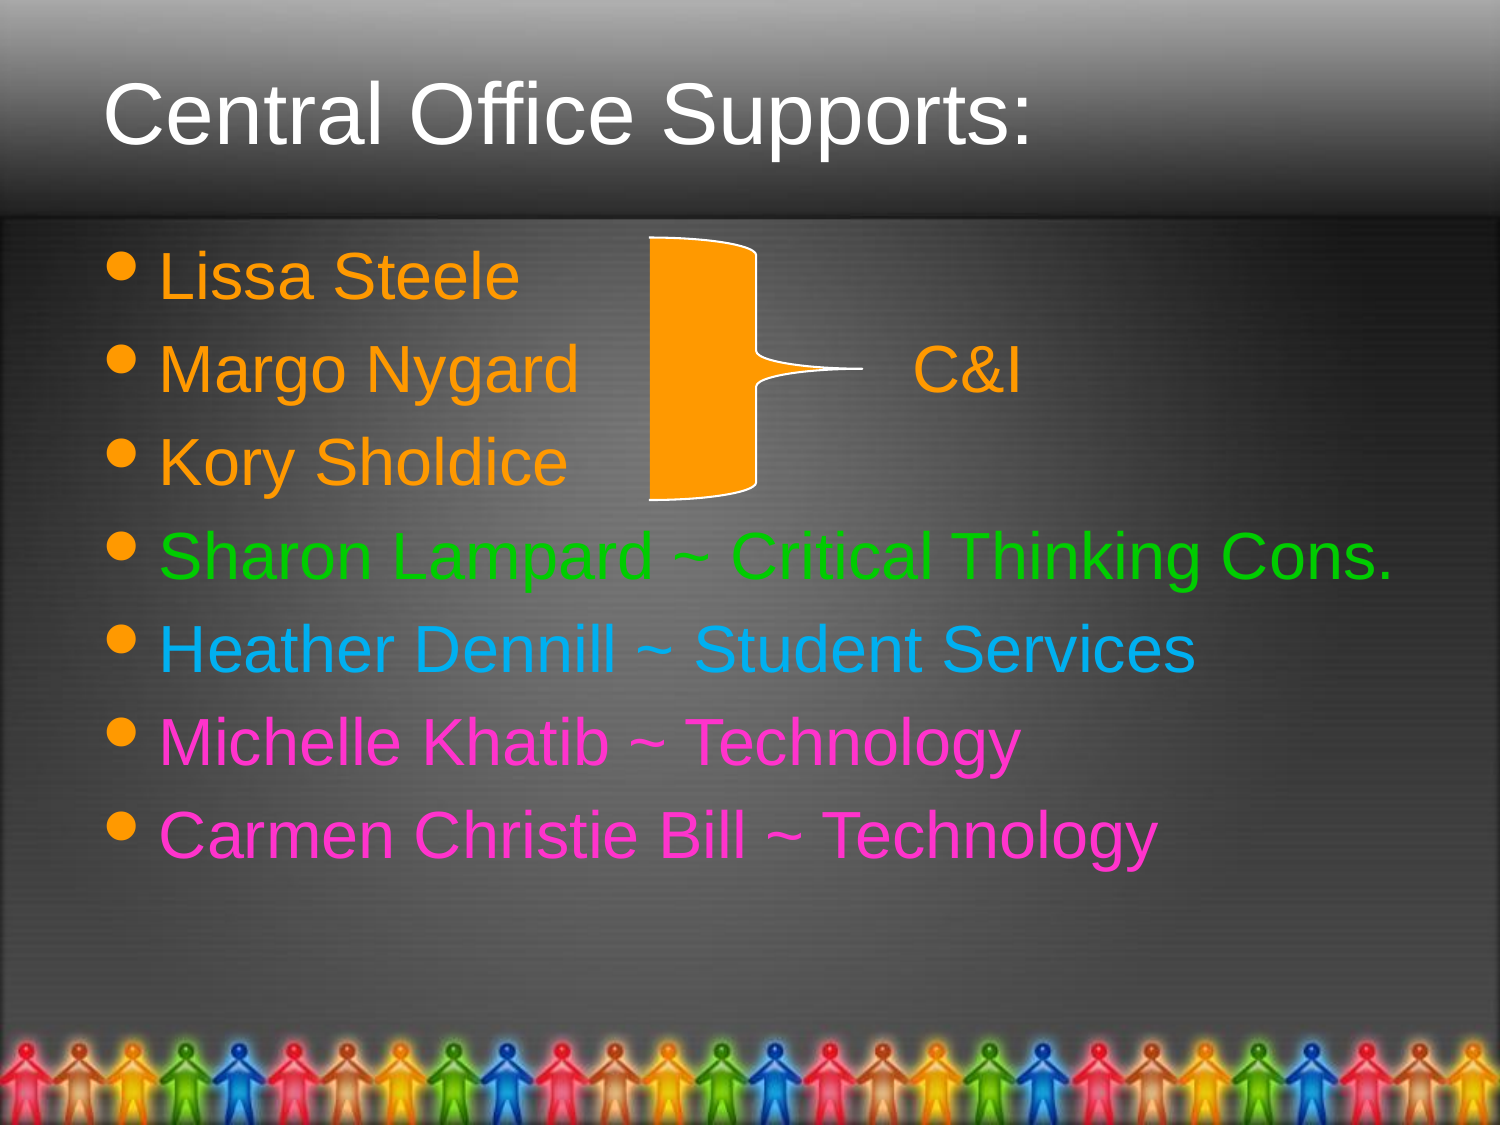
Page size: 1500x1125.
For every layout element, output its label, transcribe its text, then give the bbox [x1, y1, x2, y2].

title Central Office Supports: [87, 7, 1401, 213]
picture [0, 0, 1500, 1125]
text_box [649, 237, 863, 501]
list Lissa Steele Margo Nygard C&I Kory Sholdice Sharon Lampard ~ Critical Thinking Cons. Heather Dennill ~ Student Services Michelle Khatib ~ Technology Carmen Christie Bill ~ Technology [87, 224, 1426, 1013]
